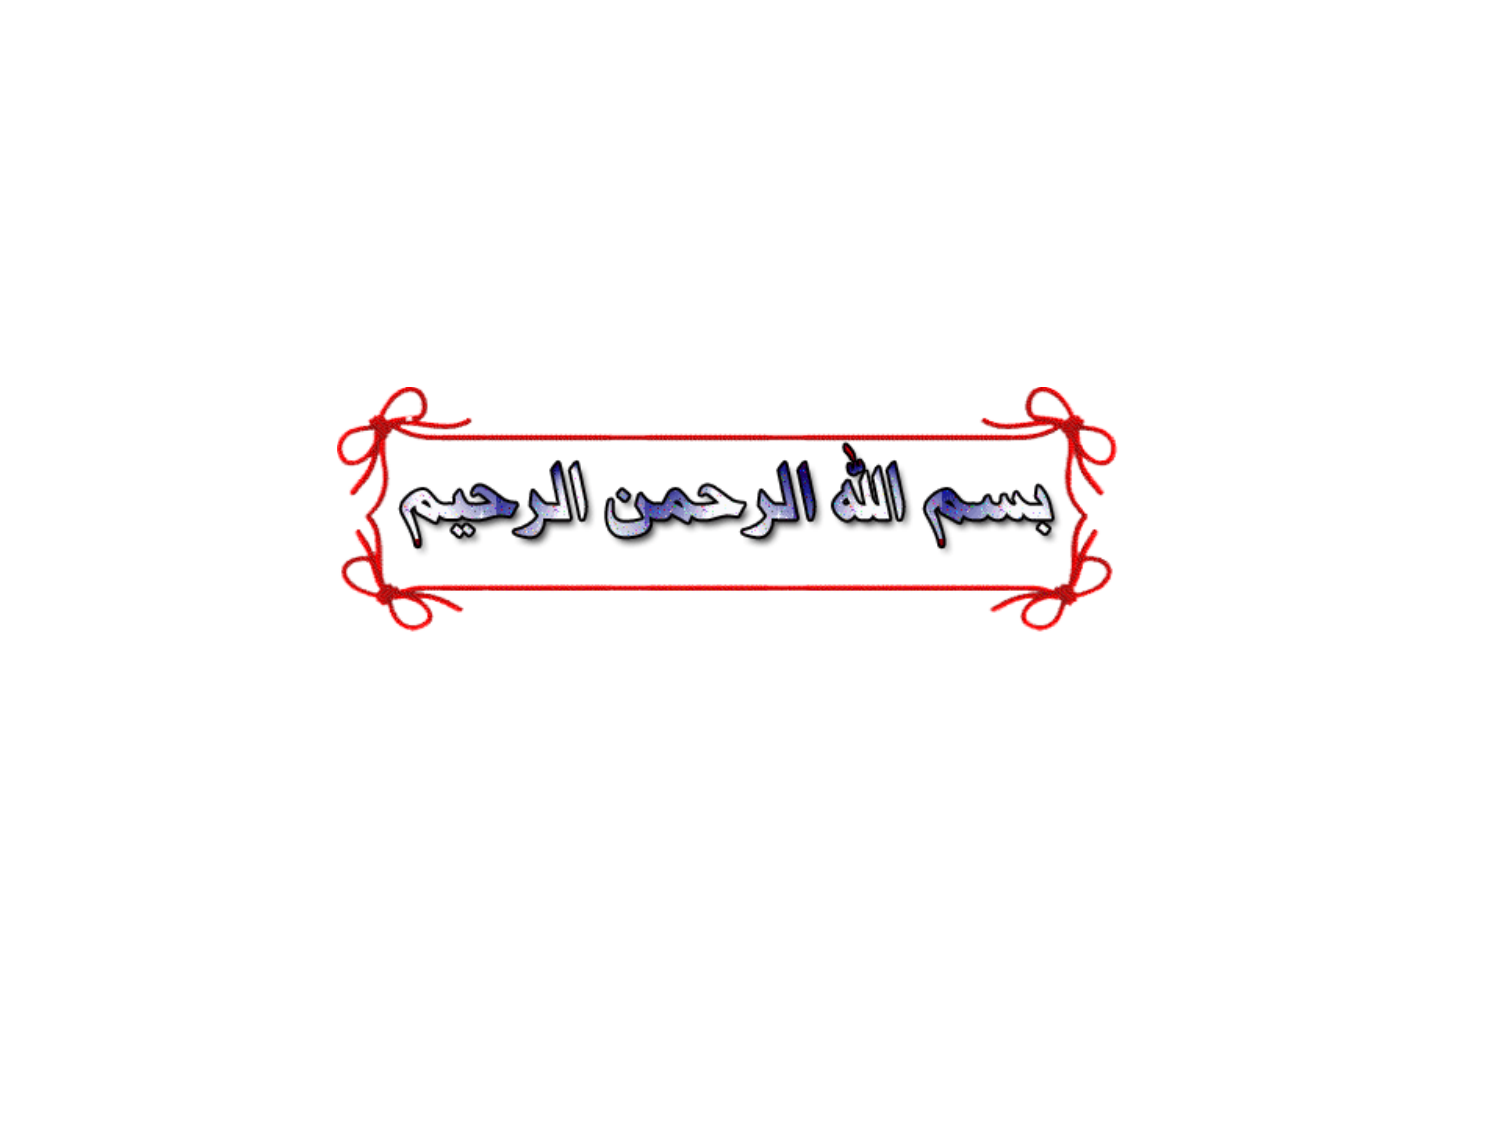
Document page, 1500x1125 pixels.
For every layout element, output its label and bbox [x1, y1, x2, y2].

list [337, 387, 1119, 638]
